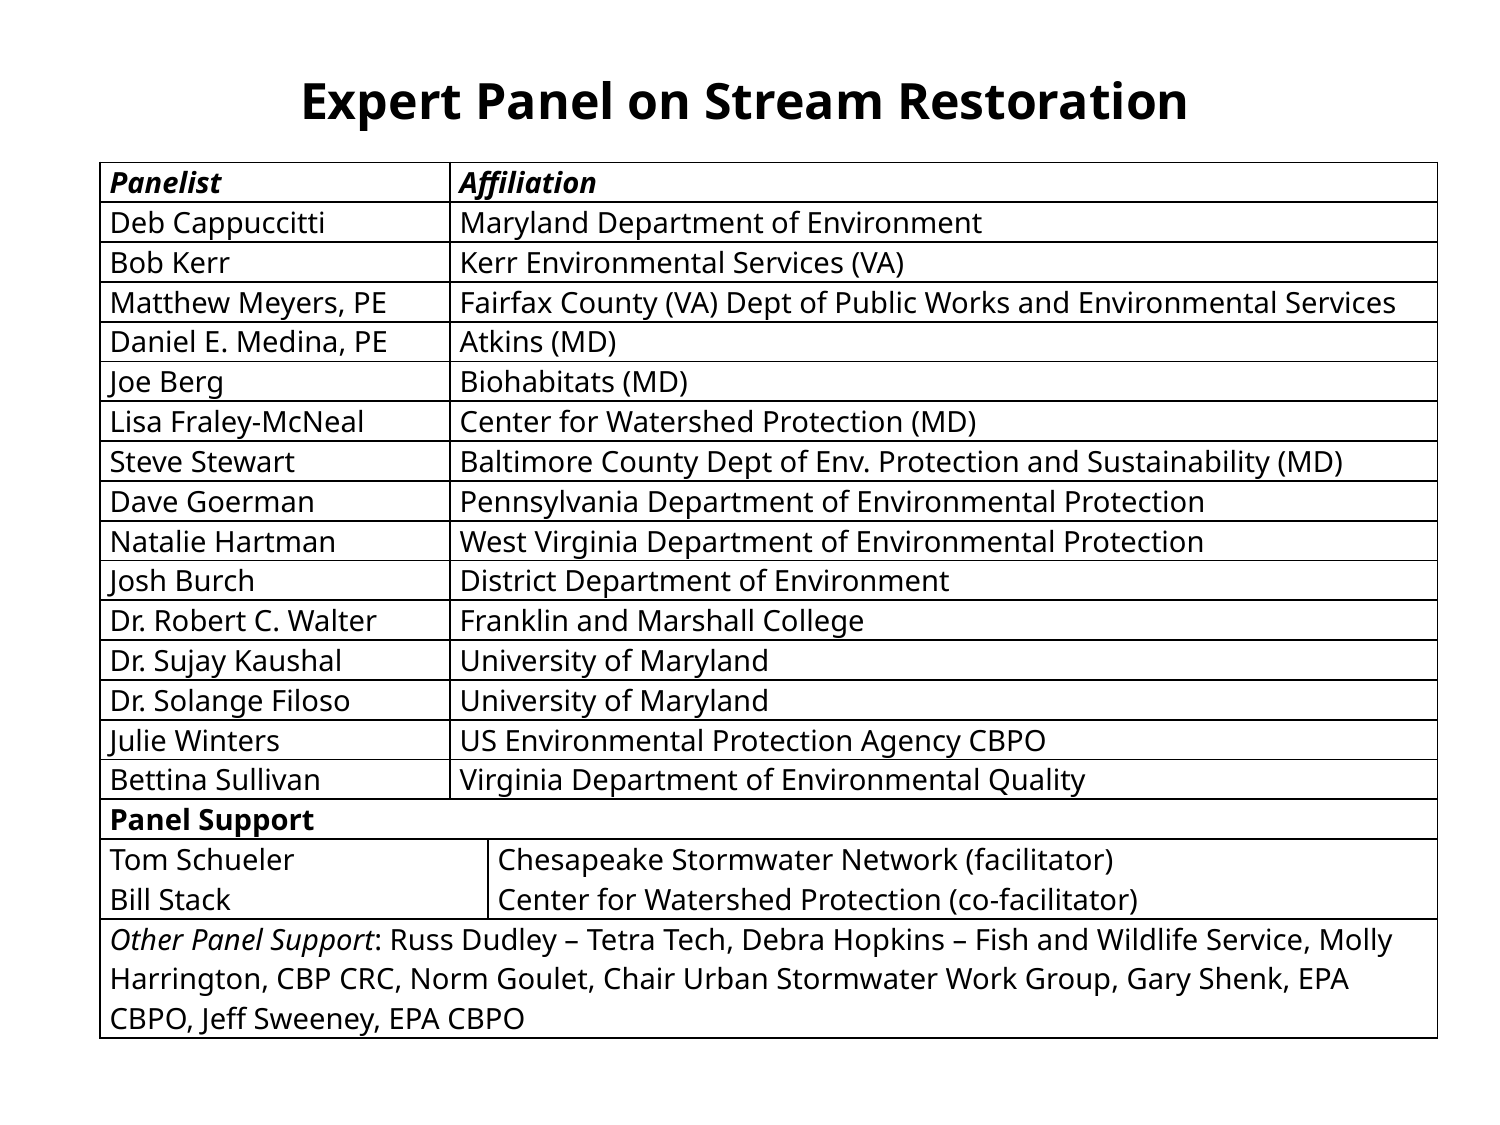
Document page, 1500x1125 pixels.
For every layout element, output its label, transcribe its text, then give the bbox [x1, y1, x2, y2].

table_cell Pennsylvania Department of Environmental Protection [451, 482, 1437, 520]
table_header Affiliation [451, 163, 1437, 201]
table_cell Virginia Department of Environmental Quality [451, 760, 1437, 798]
table_cell Bob Kerr [101, 243, 449, 281]
table_cell District Department of Environment [451, 561, 1437, 599]
table_cell Daniel E. Medina, PE [101, 323, 449, 361]
table_cell Joe Berg [101, 362, 449, 400]
table_cell Kerr Environmental Services (VA) [451, 243, 1437, 281]
table_cell Chesapeake Stormwater Network (facilitator) Center for Watershed Protection (co-facilitator) [489, 840, 1437, 918]
table_cell University of Maryland [451, 641, 1437, 679]
table_cell Tom Schueler Bill Stack [101, 840, 487, 918]
table_cell West Virginia Department of Environmental Protection [451, 522, 1437, 560]
table_header Panelist [101, 163, 449, 201]
table_cell Deb Cappuccitti [101, 203, 449, 241]
table_cell Lisa Fraley-McNeal [101, 402, 449, 440]
table_cell Steve Stewart [101, 442, 449, 480]
table_cell Dave Goerman [101, 482, 449, 520]
table_cell Franklin and Marshall College [451, 601, 1437, 639]
table_cell Fairfax County (VA) Dept of Public Works and Environmental Services [451, 283, 1437, 321]
table_cell Other Panel Support: Russ Dudley – Tetra Tech, Debra Hopkins – Fish and Wildlife Service, Molly Harrington, CBP CRC, Norm Goulet, Chair Urban Stormwater Work Group, Gary Shenk, EPA CBPO, Jeff Sweeney, EPA CBPO [101, 920, 1437, 1037]
table_cell Julie Winters [101, 721, 449, 759]
text_box Expert Panel on Stream Restoration [285, 62, 1206, 138]
table_cell Dr. Robert C. Walter [101, 601, 449, 639]
table_cell US Environmental Protection Agency CBPO [451, 721, 1437, 759]
table_cell University of Maryland [451, 681, 1437, 719]
table_cell Matthew Meyers, PE [101, 283, 449, 321]
table_cell Natalie Hartman [101, 522, 449, 560]
table_cell Dr. Solange Filoso [101, 681, 449, 719]
table_cell Dr. Sujay Kaushal [101, 641, 449, 679]
table_cell Panel Support [101, 800, 1437, 838]
table_cell Biohabitats (MD) [451, 362, 1437, 400]
table_cell Bettina Sullivan [101, 760, 449, 798]
table_cell Baltimore County Dept of Env. Protection and Sustainability (MD) [451, 442, 1437, 480]
table_cell Center for Watershed Protection (MD) [451, 402, 1437, 440]
table_cell Atkins (MD) [451, 323, 1437, 361]
table_cell Maryland Department of Environment [451, 203, 1437, 241]
table_cell Josh Burch [101, 561, 449, 599]
